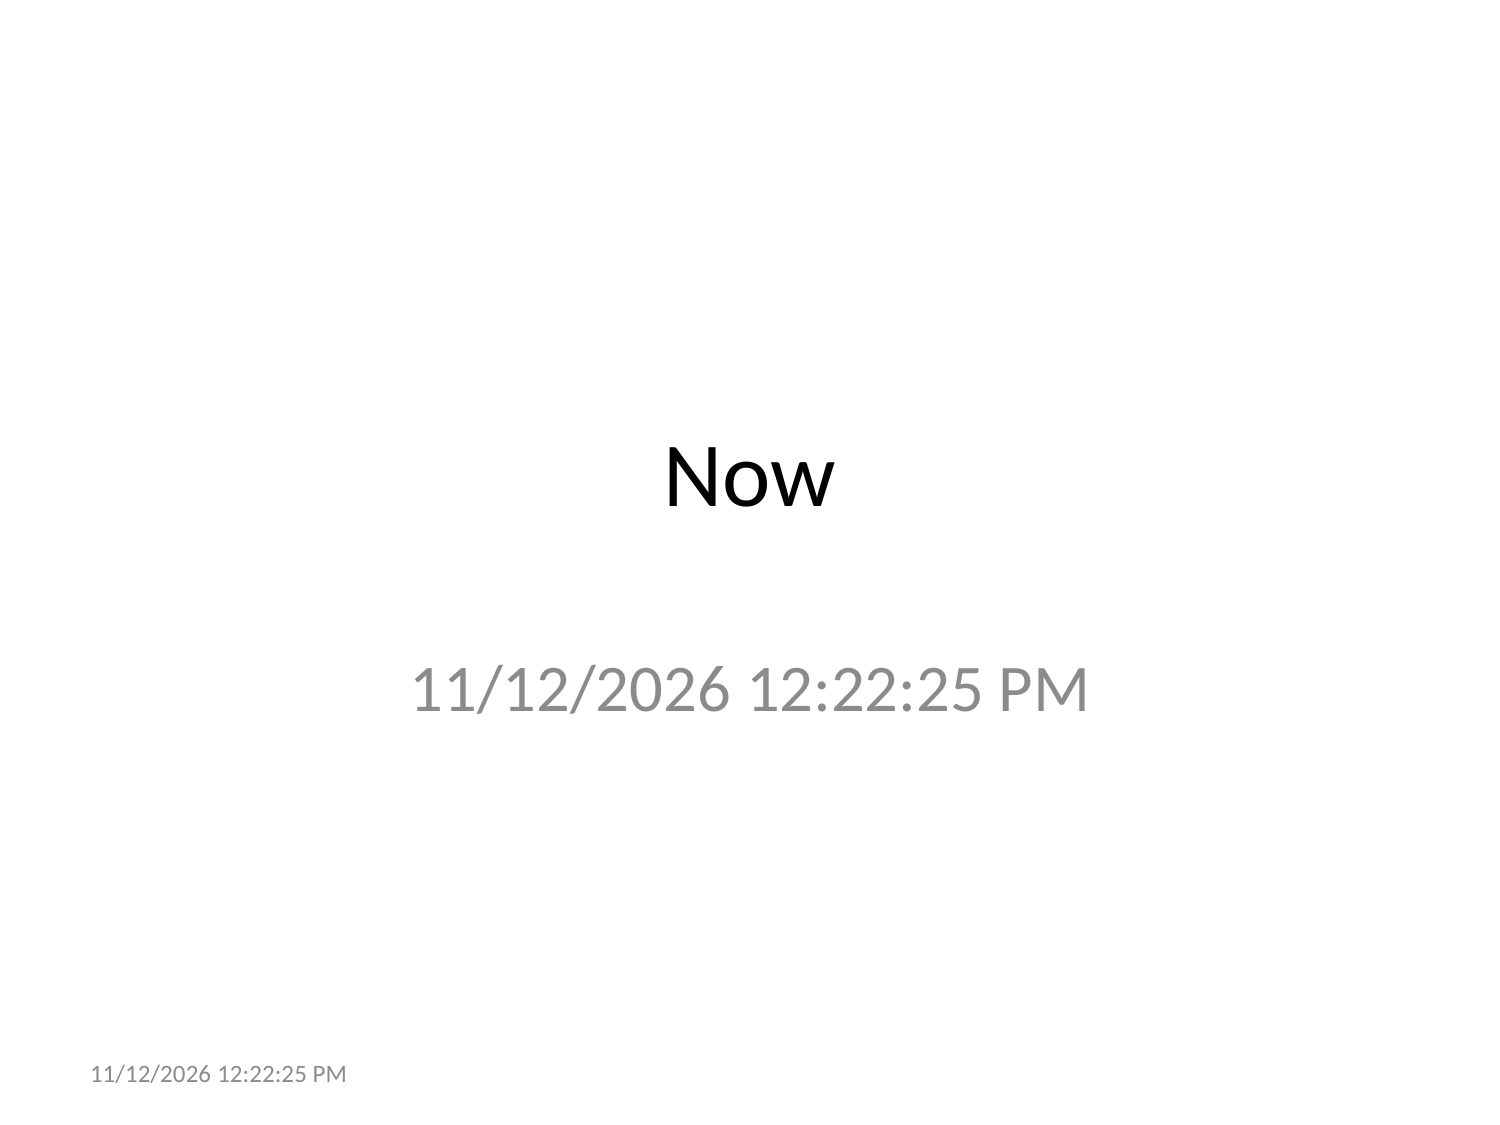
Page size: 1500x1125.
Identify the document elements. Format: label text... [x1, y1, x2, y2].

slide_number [75, 1042, 425, 1103]
subtitle 2011-12-19 10:20:04 AM [225, 637, 1275, 925]
title Now [112, 349, 1388, 591]
